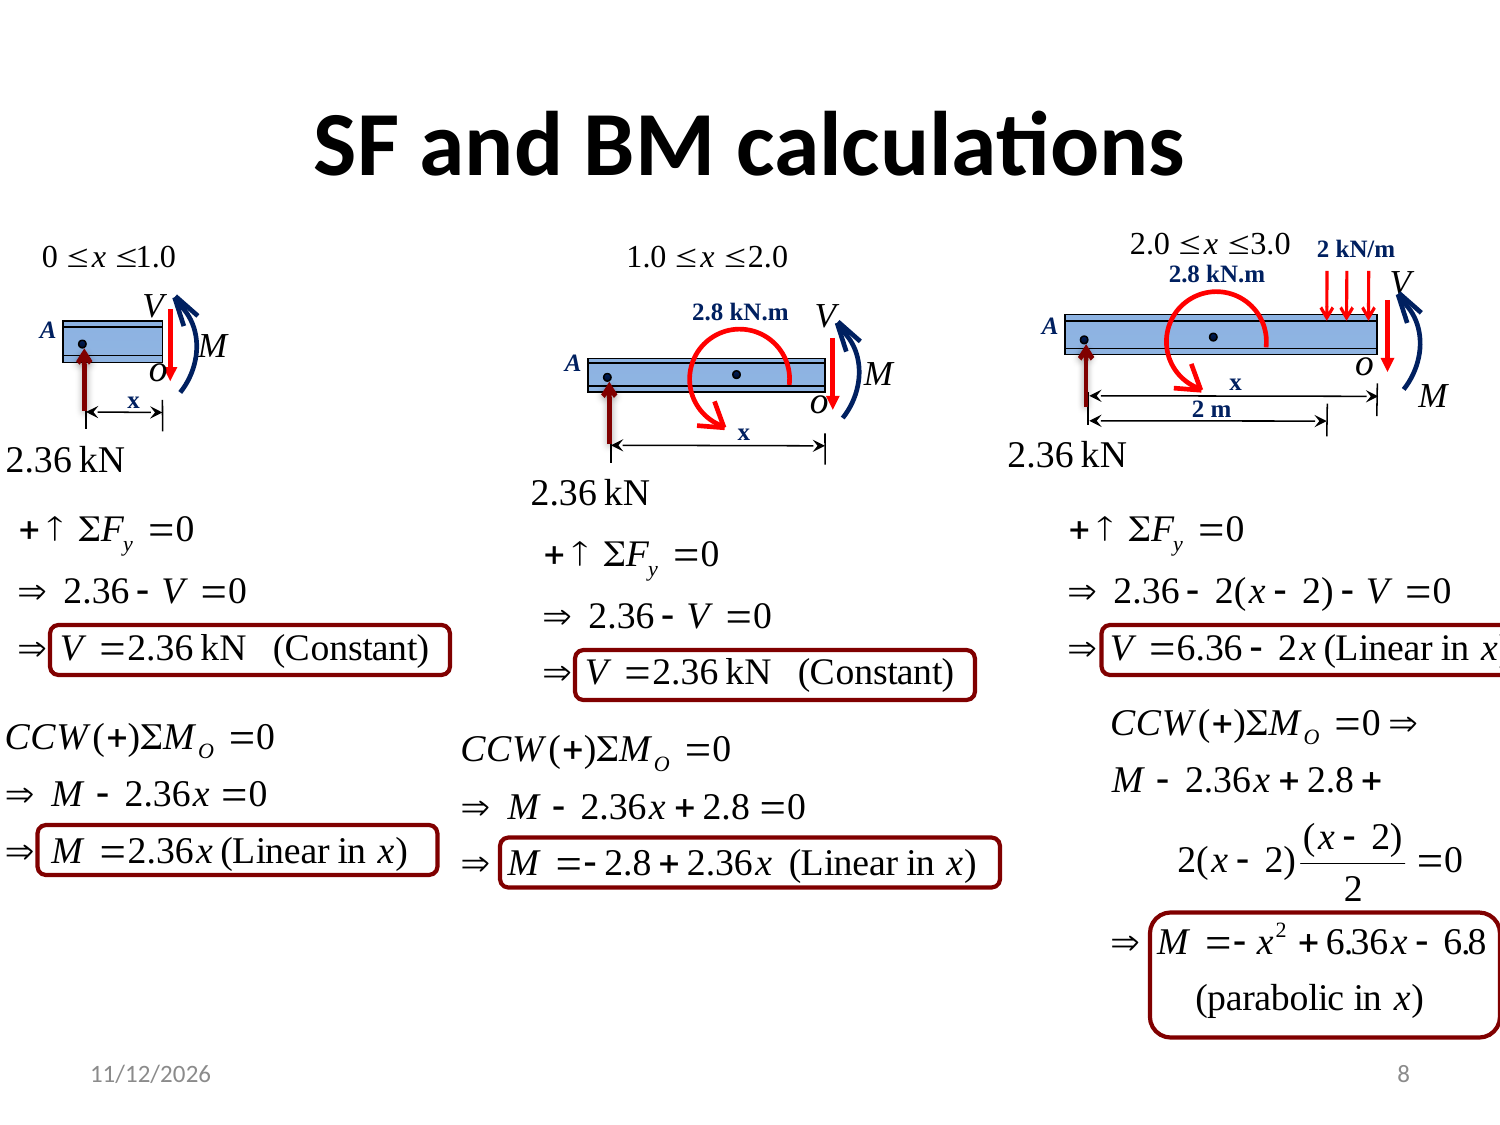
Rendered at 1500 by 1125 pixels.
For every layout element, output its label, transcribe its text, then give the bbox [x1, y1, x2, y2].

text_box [24, 285, 240, 432]
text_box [524, 287, 905, 515]
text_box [0, 437, 133, 482]
text_box [1158, 1036, 1492, 1040]
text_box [1001, 224, 1460, 478]
text_box [445, 623, 453, 677]
text_box [970, 648, 978, 702]
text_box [37, 237, 183, 276]
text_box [537, 524, 966, 701]
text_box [0, 712, 416, 880]
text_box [12, 499, 441, 676]
title SF and BM calculations [75, 45, 1425, 233]
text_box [624, 237, 795, 276]
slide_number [75, 1042, 425, 1103]
text_box [988, 835, 1003, 890]
slide_number 8 [1074, 1042, 1425, 1103]
text_box [420, 822, 440, 878]
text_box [1062, 499, 1500, 676]
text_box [1105, 699, 1500, 1027]
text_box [455, 724, 985, 892]
